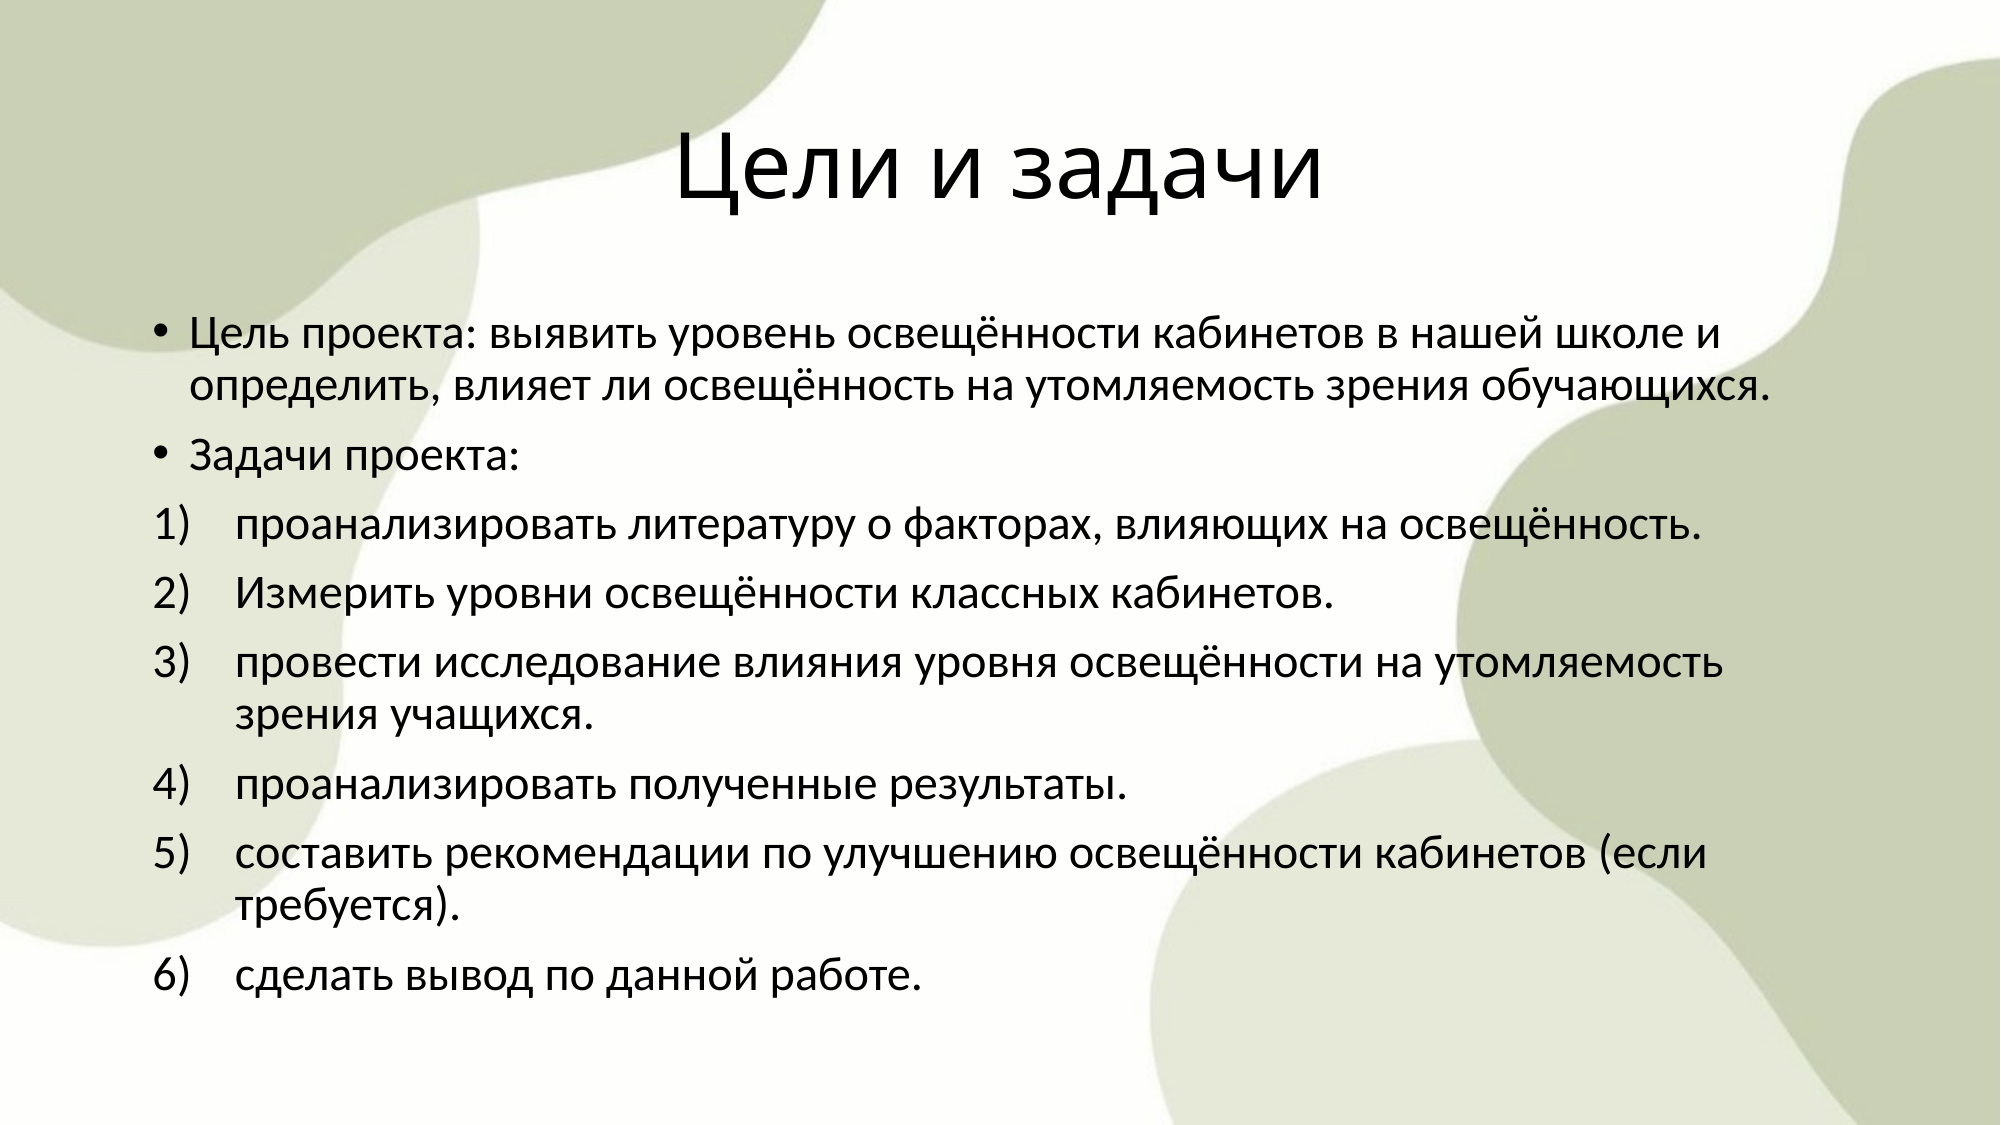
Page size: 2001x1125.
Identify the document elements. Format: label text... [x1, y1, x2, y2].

title Цели и задачи [137, 59, 1863, 278]
list Цель проекта: выявить уровень освещённости кабинетов в нашей школе и определить, влияет ли освещённость на утомляемость зрения обучающихся. Задачи проекта: проанализировать литературу о факторах, влияющих на освещённость. Измерить уровни освещённости классных кабинетов. провести исследование влияния уровня освещённости на утомляемость зрения учащихся. проанализировать полученные результаты. составить рекомендации по улучшению освещённости кабинетов (если требуется). сделать вывод по данной работе. [137, 299, 1863, 1014]
